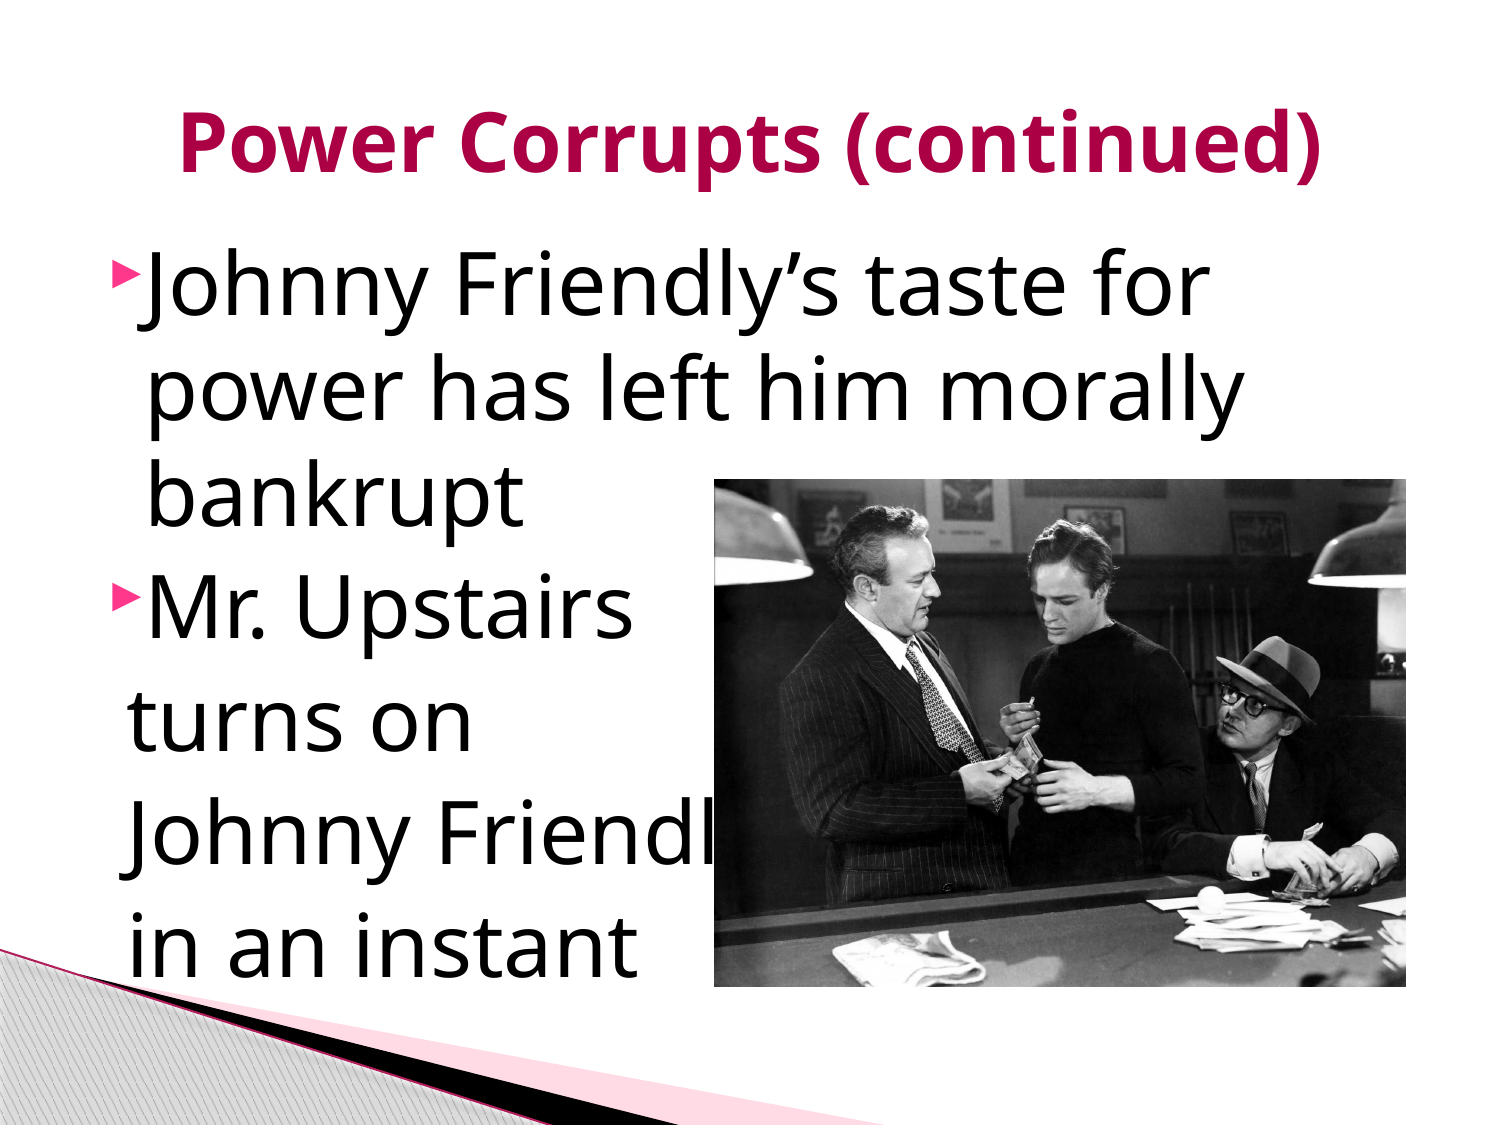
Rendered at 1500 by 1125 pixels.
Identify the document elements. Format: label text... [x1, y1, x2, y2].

list Johnny Friendly’s taste for power has left him morally bankrupt Mr. Upstairs turns on Johnny Friendly in an instant [76, 219, 1402, 1008]
title Power Corrupts (continued) [75, 45, 1425, 233]
picture [714, 479, 1406, 987]
